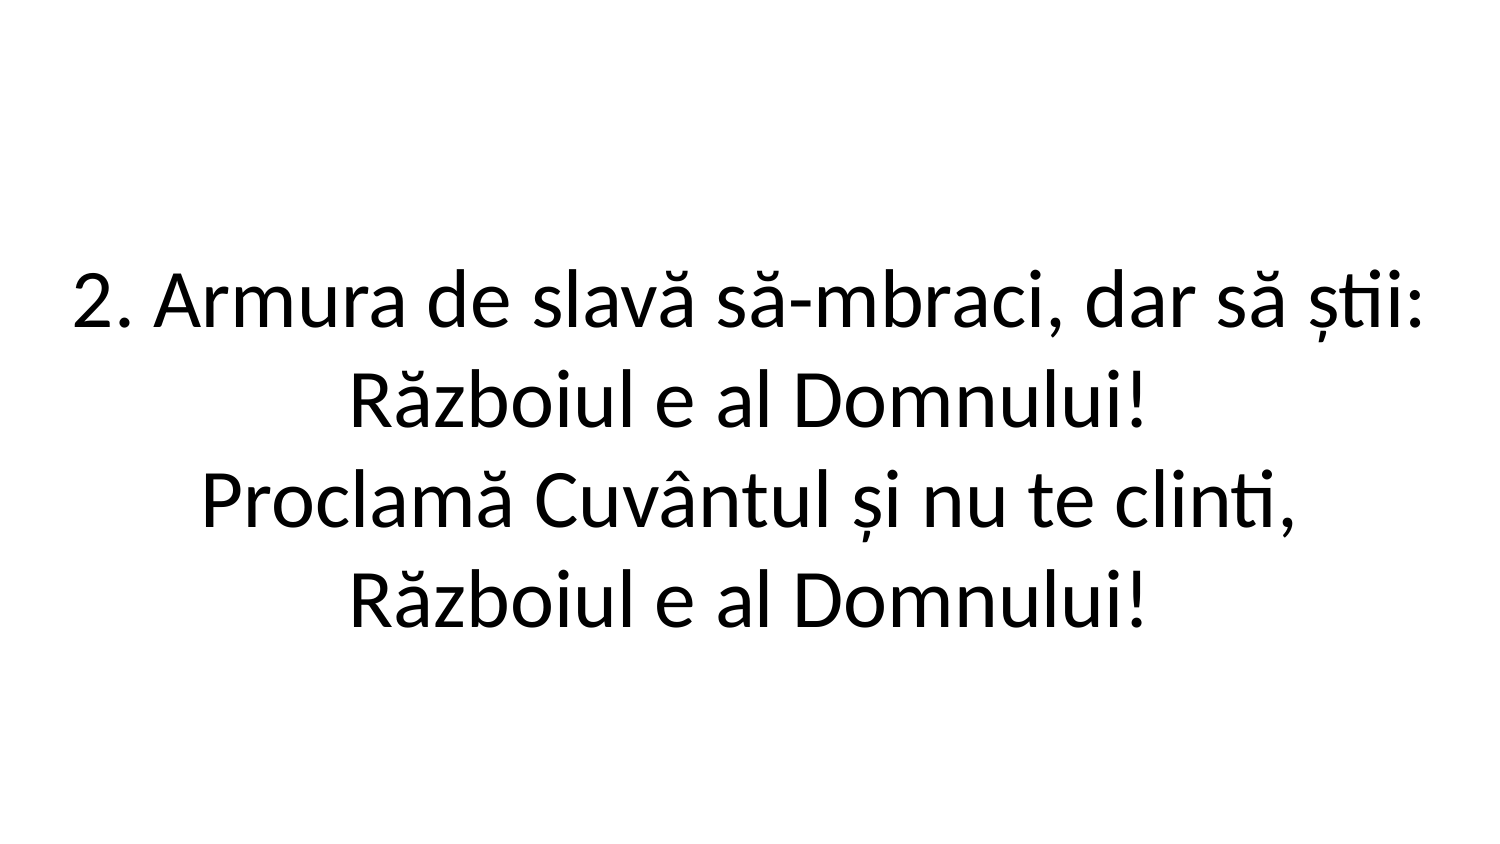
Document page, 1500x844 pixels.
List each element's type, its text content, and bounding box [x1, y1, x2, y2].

text_box 2. Armura de slavă să-mbraci, dar să știi: Războiul e al Domnului! Proclamă Cuvântul și nu te clinti, Războiul e al Domnului! [57, 192, 1443, 652]
